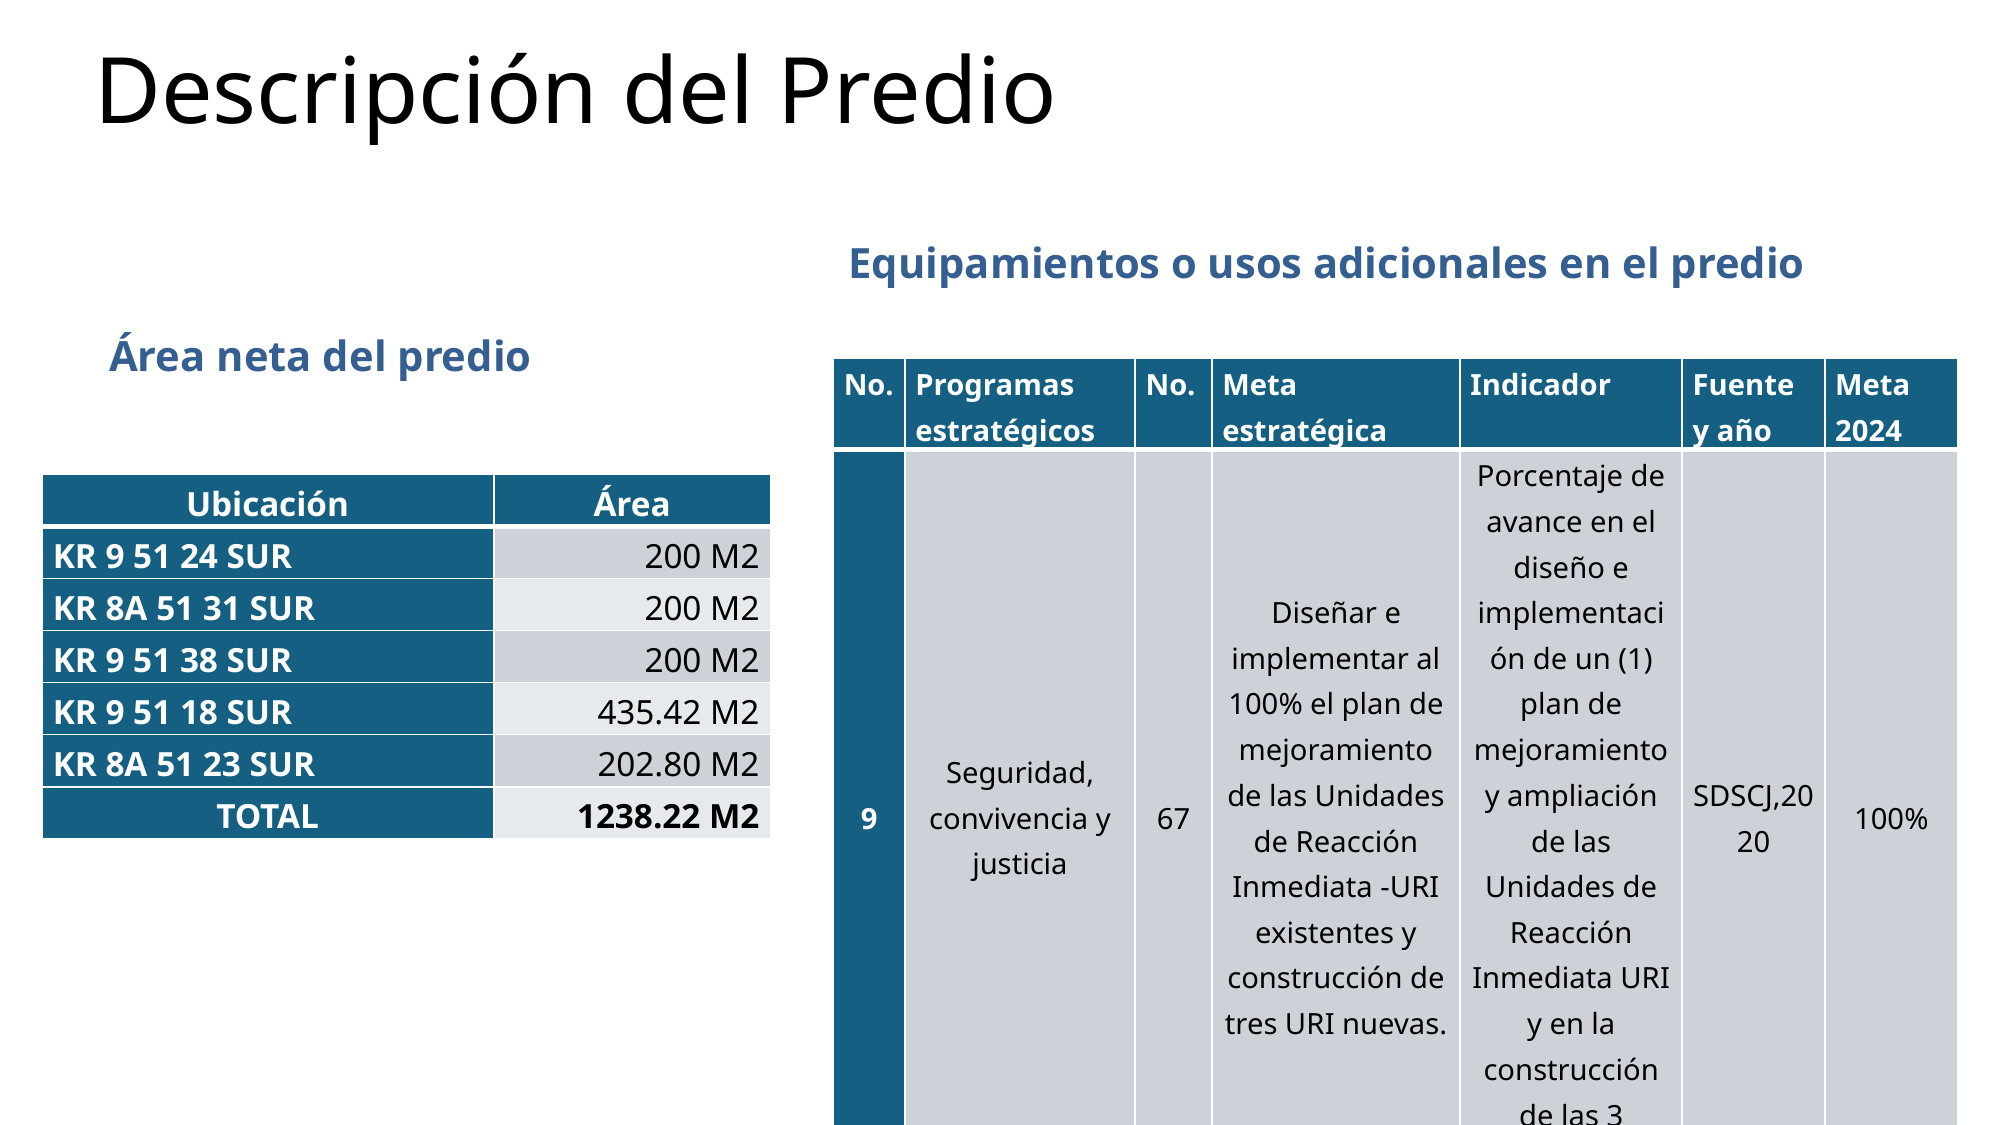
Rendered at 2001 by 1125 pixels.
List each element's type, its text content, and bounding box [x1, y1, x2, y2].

list Equipamientos o usos adicionales en el predio [833, 161, 1890, 297]
table_cell 200 M2 [495, 529, 770, 578]
table_cell SDSCJ,2020 [1683, 452, 1824, 1125]
table_cell 1238.22 M2 [495, 788, 770, 838]
table_cell TOTAL [43, 788, 493, 838]
table_cell Seguridad, convivencia y justicia [906, 452, 1134, 1125]
table_cell 435.42 M2 [495, 683, 770, 734]
table_cell 200 M2 [495, 631, 770, 682]
table_cell 9 [834, 452, 904, 1125]
table_cell Diseñar e implementar al 100% el plan de mejoramiento de las Unidades de Reacción Inmediata -URI existentes y construcción de tres URI nuevas. [1213, 452, 1459, 1125]
table_header Meta 2024 [1826, 359, 1957, 447]
list Área neta del predio [94, 293, 553, 389]
table_cell Porcentaje de avance en el diseño e implementación de un (1) plan de mejoramiento y ampliación de las Unidades de Reacción Inmediata URI y en la construcción de las 3 nuevas URI [1461, 452, 1681, 1125]
table_cell 100% [1826, 452, 1957, 1125]
table_header No. [1136, 359, 1211, 447]
table_header Indicador [1461, 359, 1681, 447]
table_header Meta estratégica [1213, 359, 1459, 447]
title Descripción del Predio [79, 26, 1805, 162]
table_cell KR 9 51 38 SUR [43, 631, 493, 682]
table_cell KR 9 51 18 SUR [43, 683, 493, 734]
table_header Área [495, 475, 770, 524]
table_cell 202.80 M2 [495, 735, 770, 786]
table_header Fuente y año [1683, 359, 1824, 447]
table_header No. [834, 359, 904, 447]
table_header Programas estratégicos [906, 359, 1134, 447]
table_header Ubicación [43, 475, 493, 524]
table_cell KR 8A 51 31 SUR [43, 579, 493, 630]
table_cell KR 8A 51 23 SUR [43, 735, 493, 786]
table_cell 200 M2 [495, 579, 770, 630]
table_cell KR 9 51 24 SUR [43, 529, 493, 578]
table_cell 67 [1136, 452, 1211, 1125]
